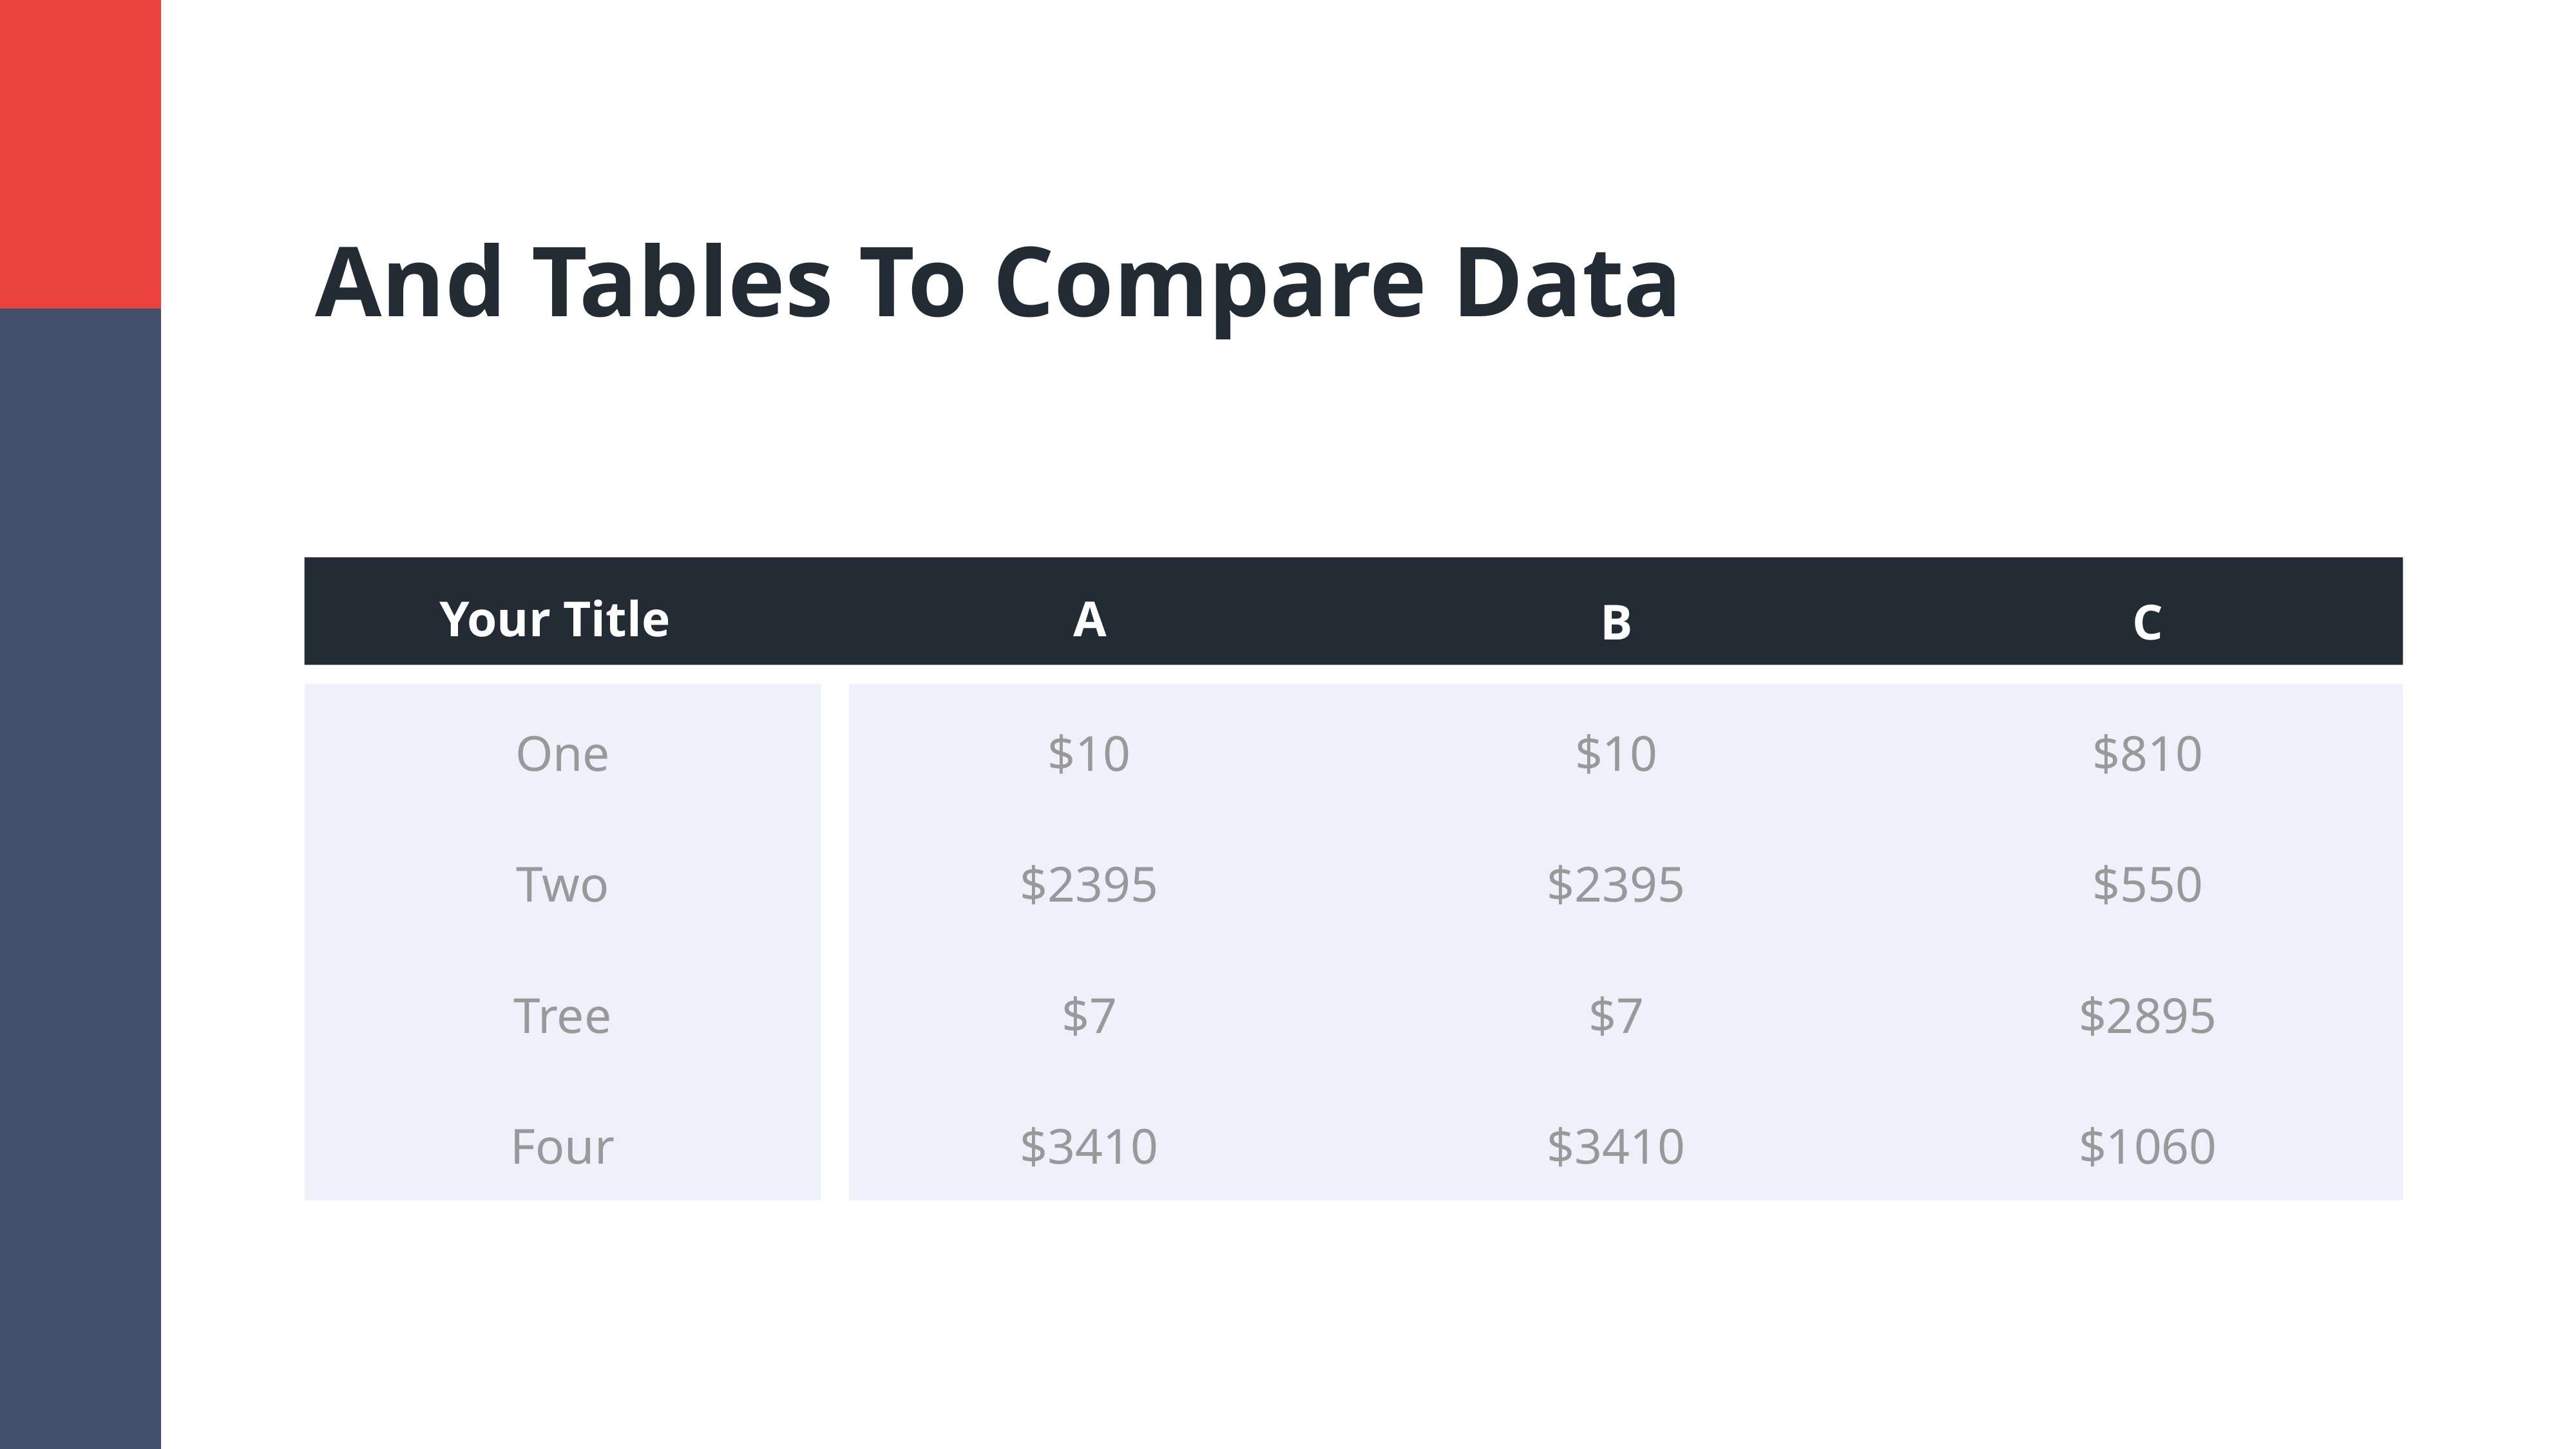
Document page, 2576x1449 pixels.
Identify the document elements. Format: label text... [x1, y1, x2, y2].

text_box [304, 557, 2403, 1200]
text_box [0, 0, 162, 308]
text_box [0, 308, 162, 1449]
text_box And Tables To Compare Data [305, 214, 1798, 341]
